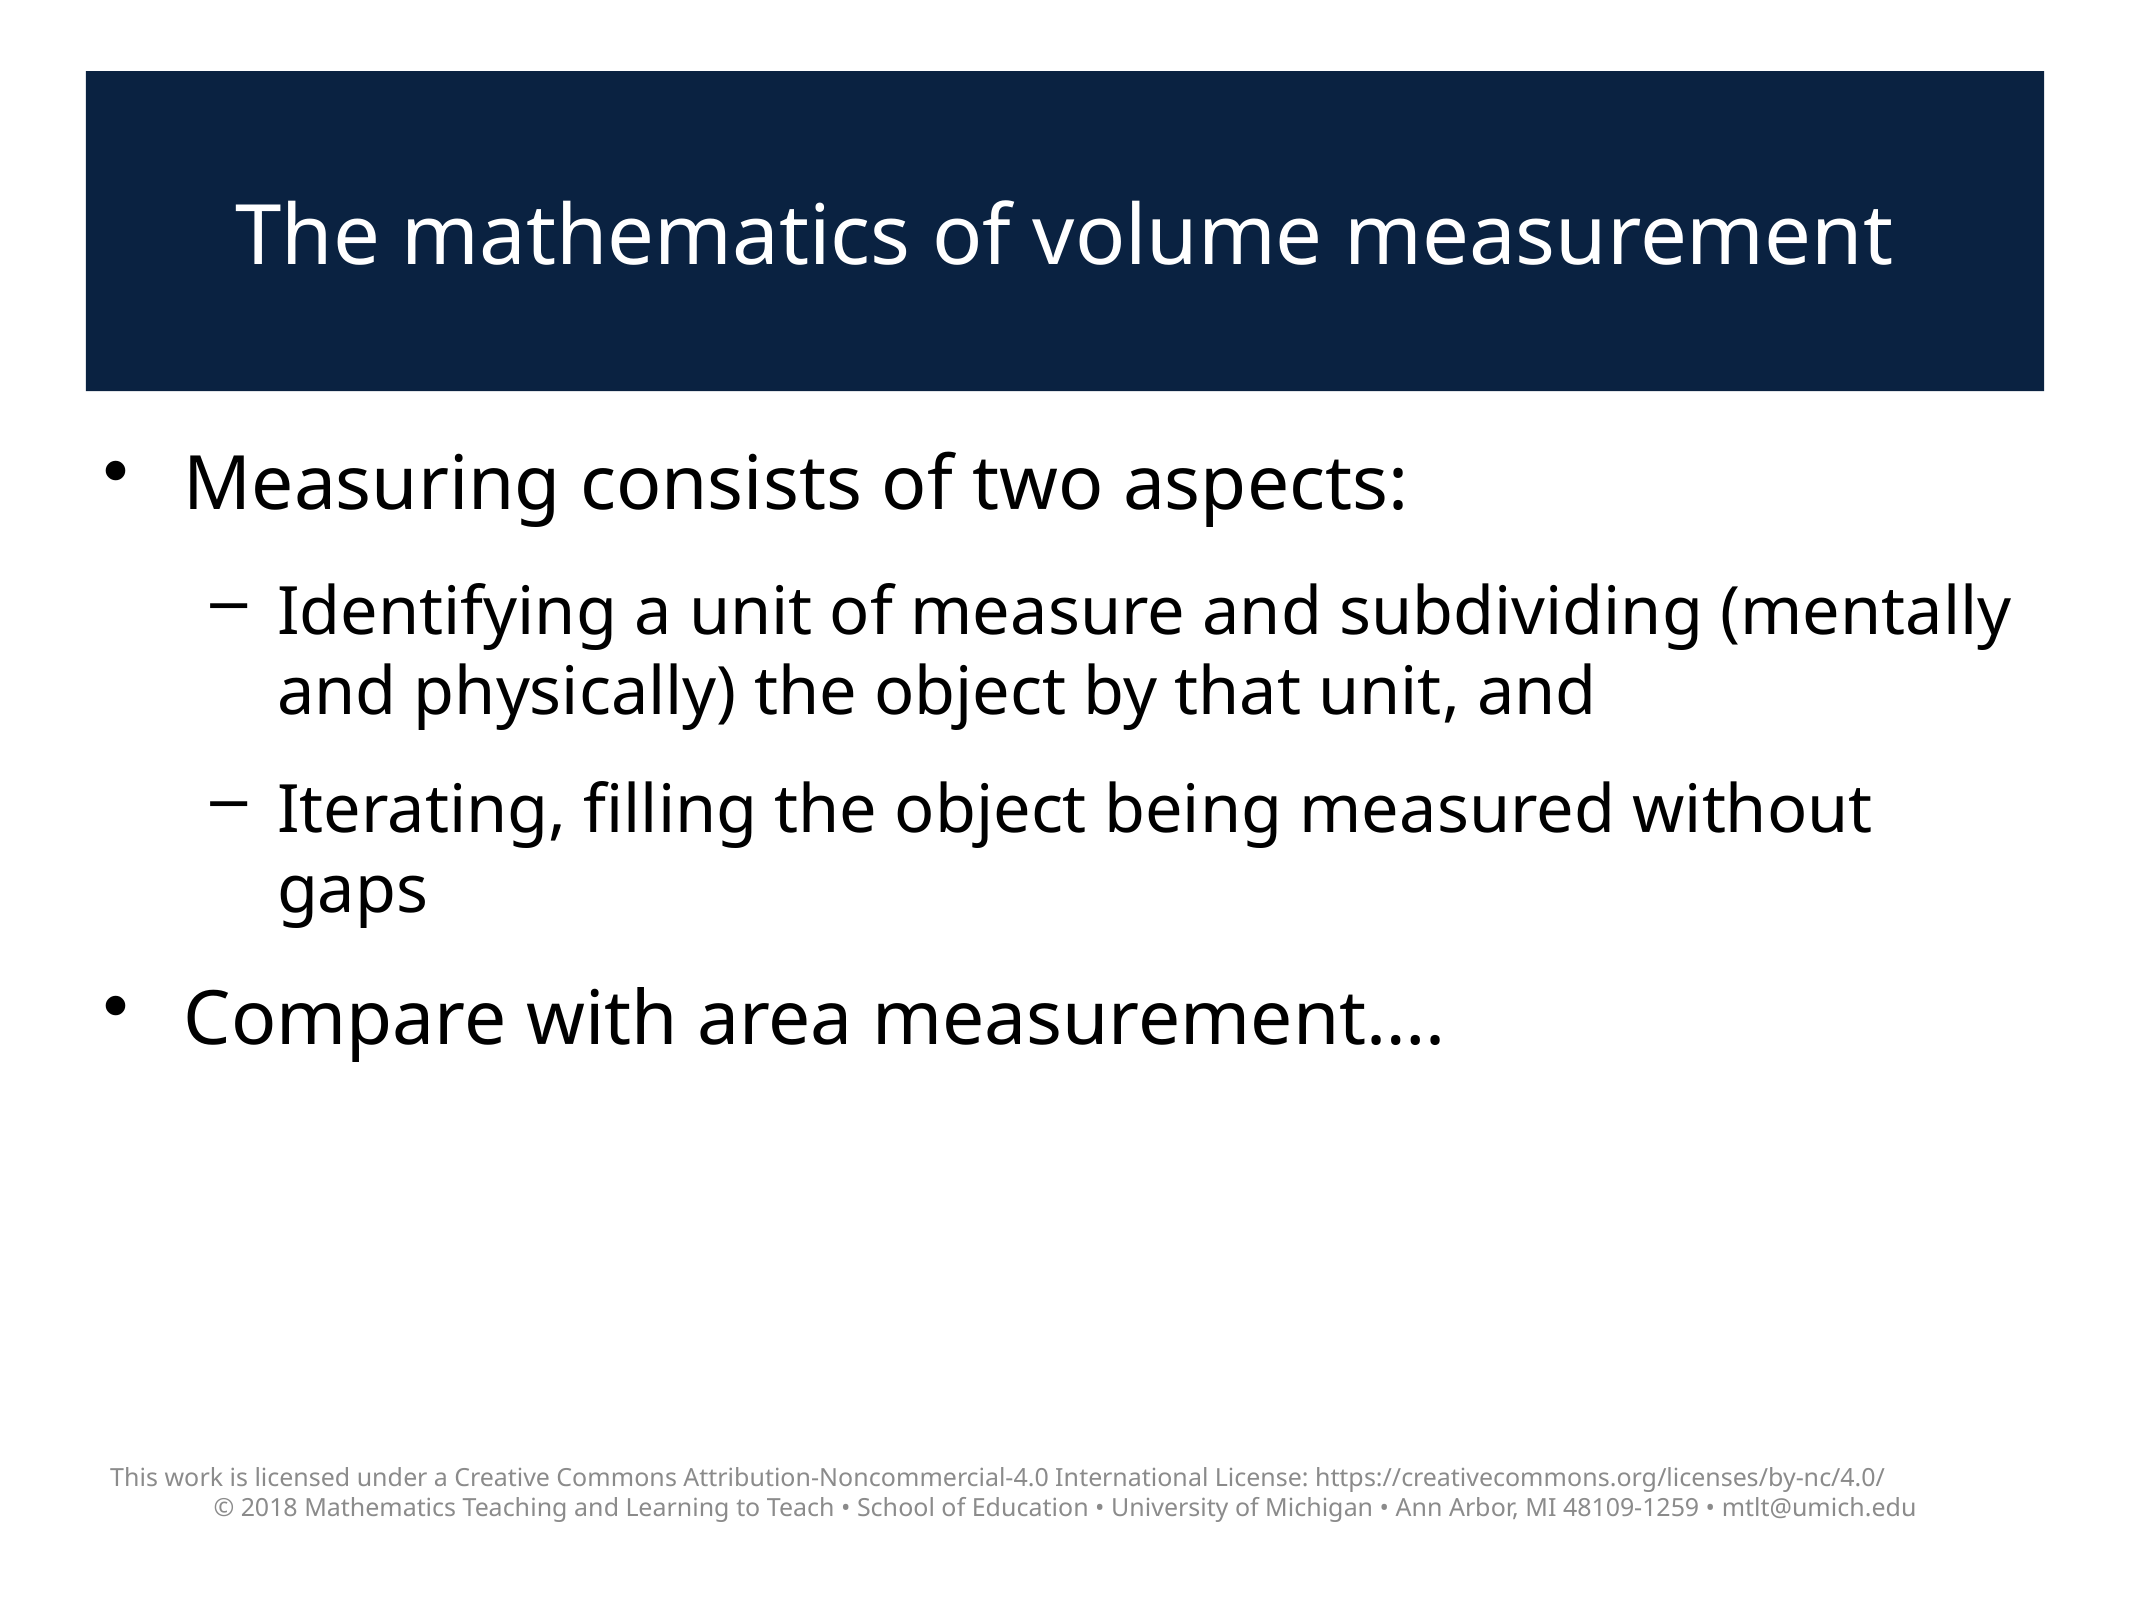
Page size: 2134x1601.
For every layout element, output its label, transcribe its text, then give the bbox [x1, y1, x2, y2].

title The mathematics of volume measurement [85, 71, 2045, 392]
list Measuring consists of two aspects: Identifying a unit of measure and subdividing (mentally and physically) the object by that unit, and Iterating, filling the object being measured without gaps Compare with area measurement…. [88, 426, 2045, 1430]
